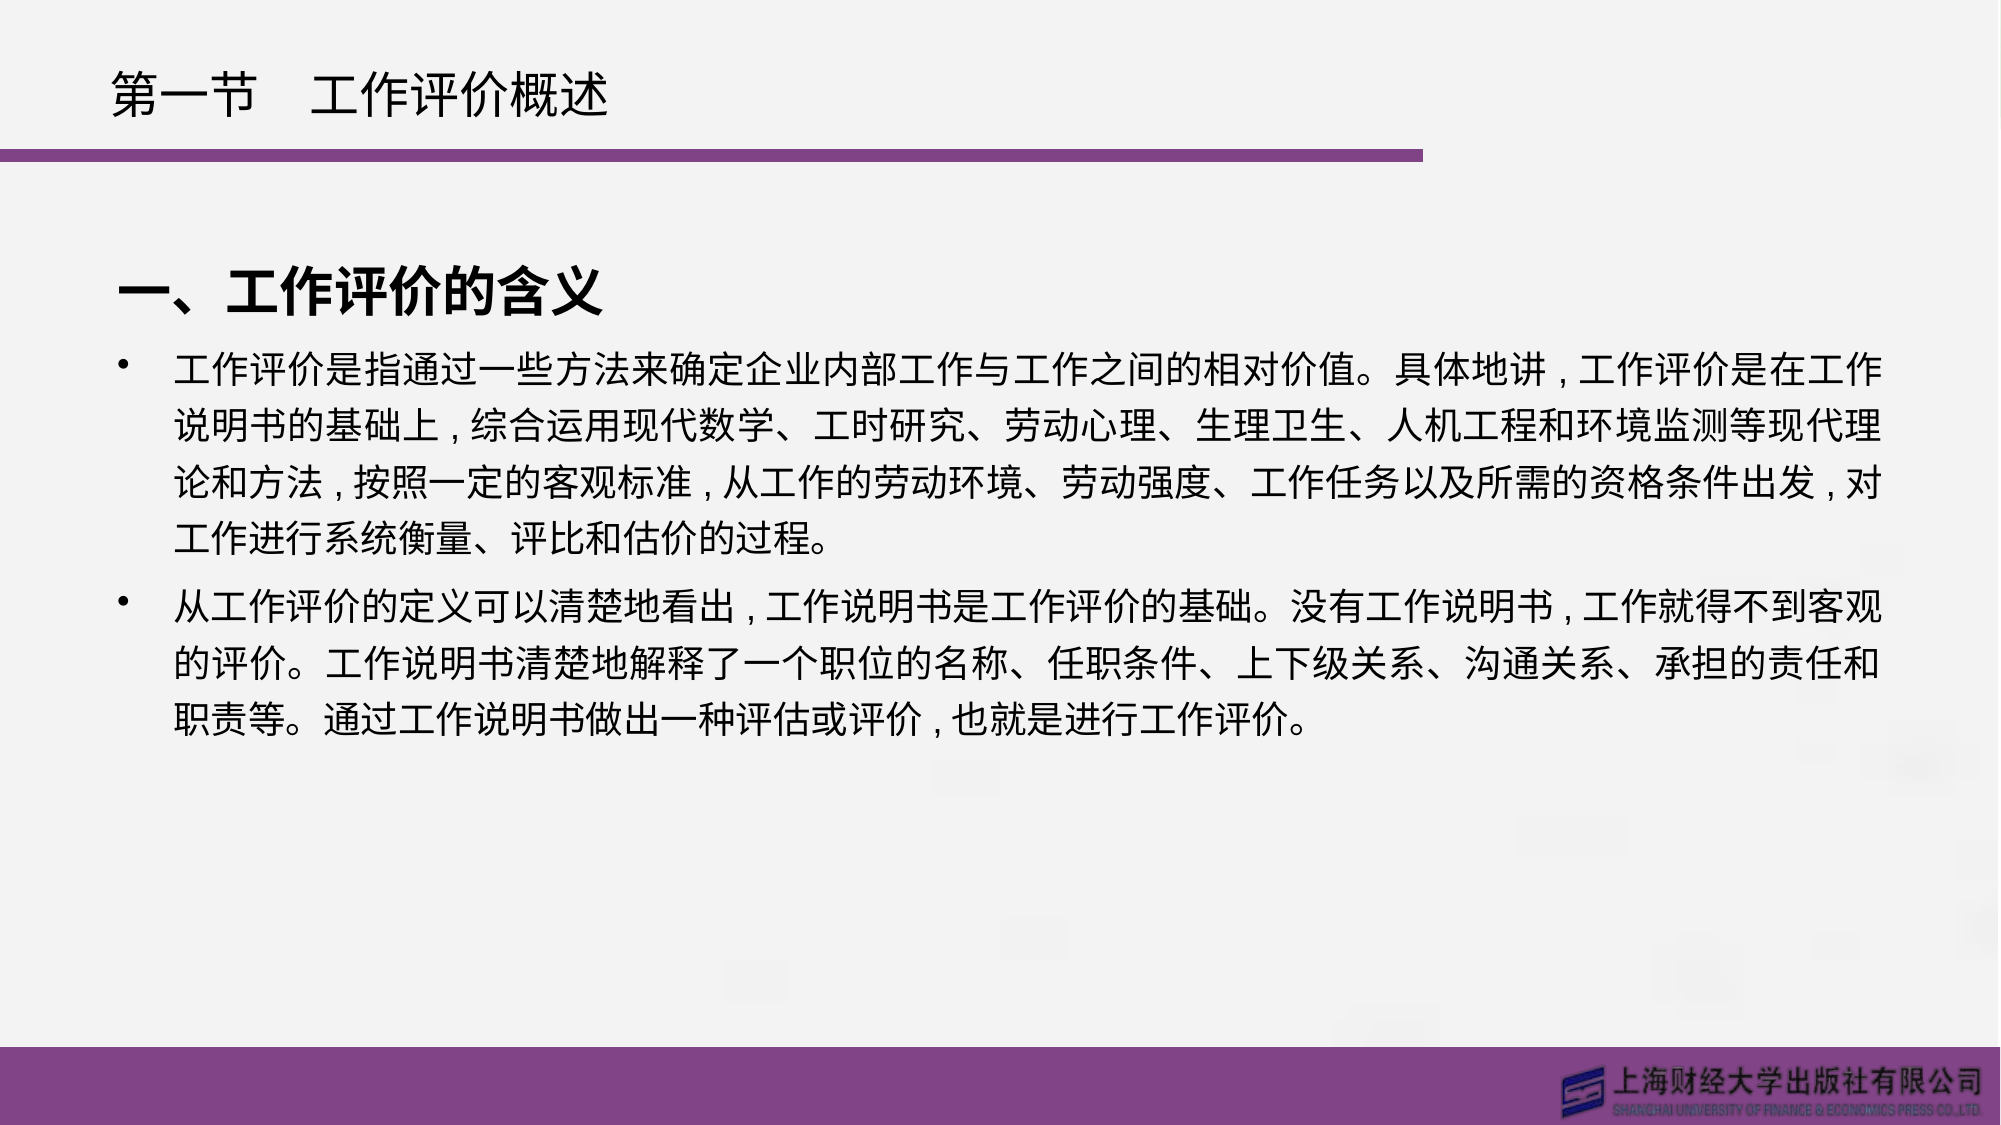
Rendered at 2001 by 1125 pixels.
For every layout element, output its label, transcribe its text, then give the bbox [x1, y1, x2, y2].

title 第一节 工作评价概述 [94, 42, 1451, 146]
picture [0, 0, 2001, 1125]
list 一、工作评价的含义 工作评价是指通过一些方法来确定企业内部工作与工作之间的相对价值。具体地讲,工作评价是在工作说明书的基础上,综合运用现代数学、工时研究、劳动心理、生理卫生、人机工程和环境监测等现代理论和方法,按照一定的客观标准,从工作的劳动环境、劳动强度、工作任务以及所需的资格条件出发,对工作进行系统衡量、评比和估价的过程。 从工作评价的定义可以清楚地看出,工作说明书是工作评价的基础。没有工作说明书,工作就得不到客观的评价。工作说明书清楚地解释了一个职位的名称、任职条件、上下级关系、沟通关系、承担的责任和职责等。通过工作说明书做出一种评估或评价,也就是进行工作评价。 [102, 233, 1898, 1032]
